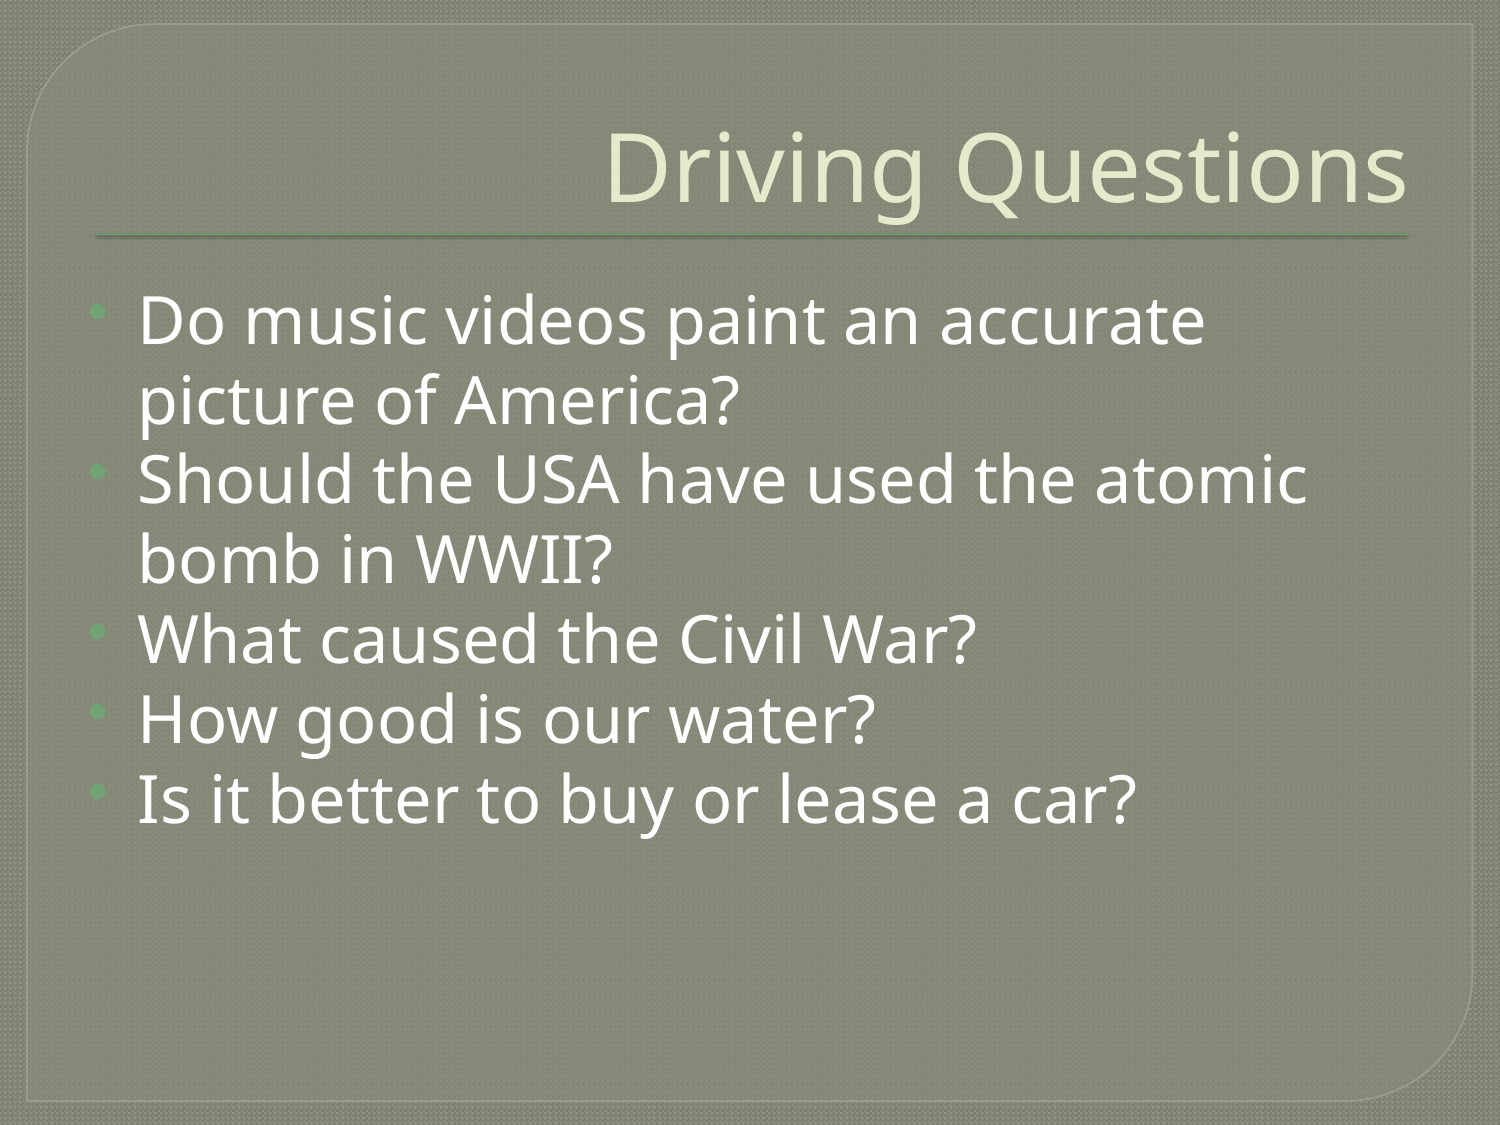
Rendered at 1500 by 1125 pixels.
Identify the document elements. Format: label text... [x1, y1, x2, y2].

title Driving Questions [75, 41, 1425, 230]
list Do music videos paint an accurate picture of America? Should the USA have used the atomic bomb in WWII? What caused the Civil War? How good is our water? Is it better to buy or lease a car? [75, 270, 1425, 1013]
